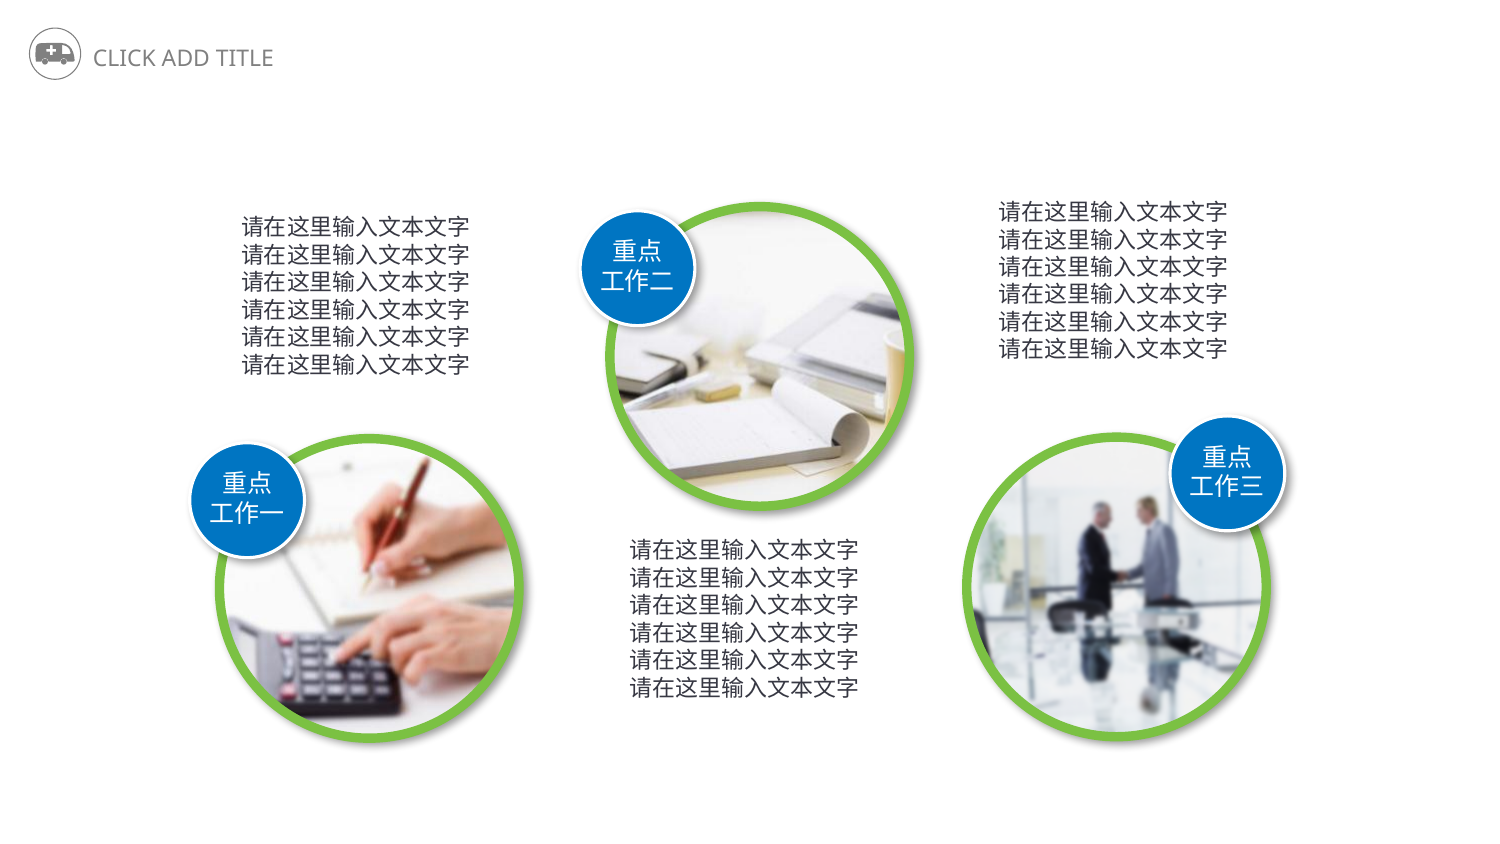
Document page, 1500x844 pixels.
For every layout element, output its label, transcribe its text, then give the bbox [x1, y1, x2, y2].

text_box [189, 442, 305, 558]
text_box 请在这里输入文本文字请在这里输入文本文字 请在这里输入文本文字 请在这里输入文本文字 请在这里输入文本文字 请在这里输入文本文字 [227, 206, 488, 385]
text_box 请在这里输入文本文字请在这里输入文本文字 请在这里输入文本文字 请在这里输入文本文字 请在这里输入文本文字 请在这里输入文本文字 [984, 190, 1245, 370]
text_box [217, 436, 522, 741]
text_box [964, 435, 1269, 739]
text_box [579, 210, 696, 326]
text_box 请在这里输入文本文字请在这里输入文本文字 请在这里输入文本文字 请在这里输入文本文字 请在这里输入文本文字 请在这里输入文本文字 [615, 529, 876, 708]
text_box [1169, 415, 1286, 532]
text_box [607, 204, 912, 509]
